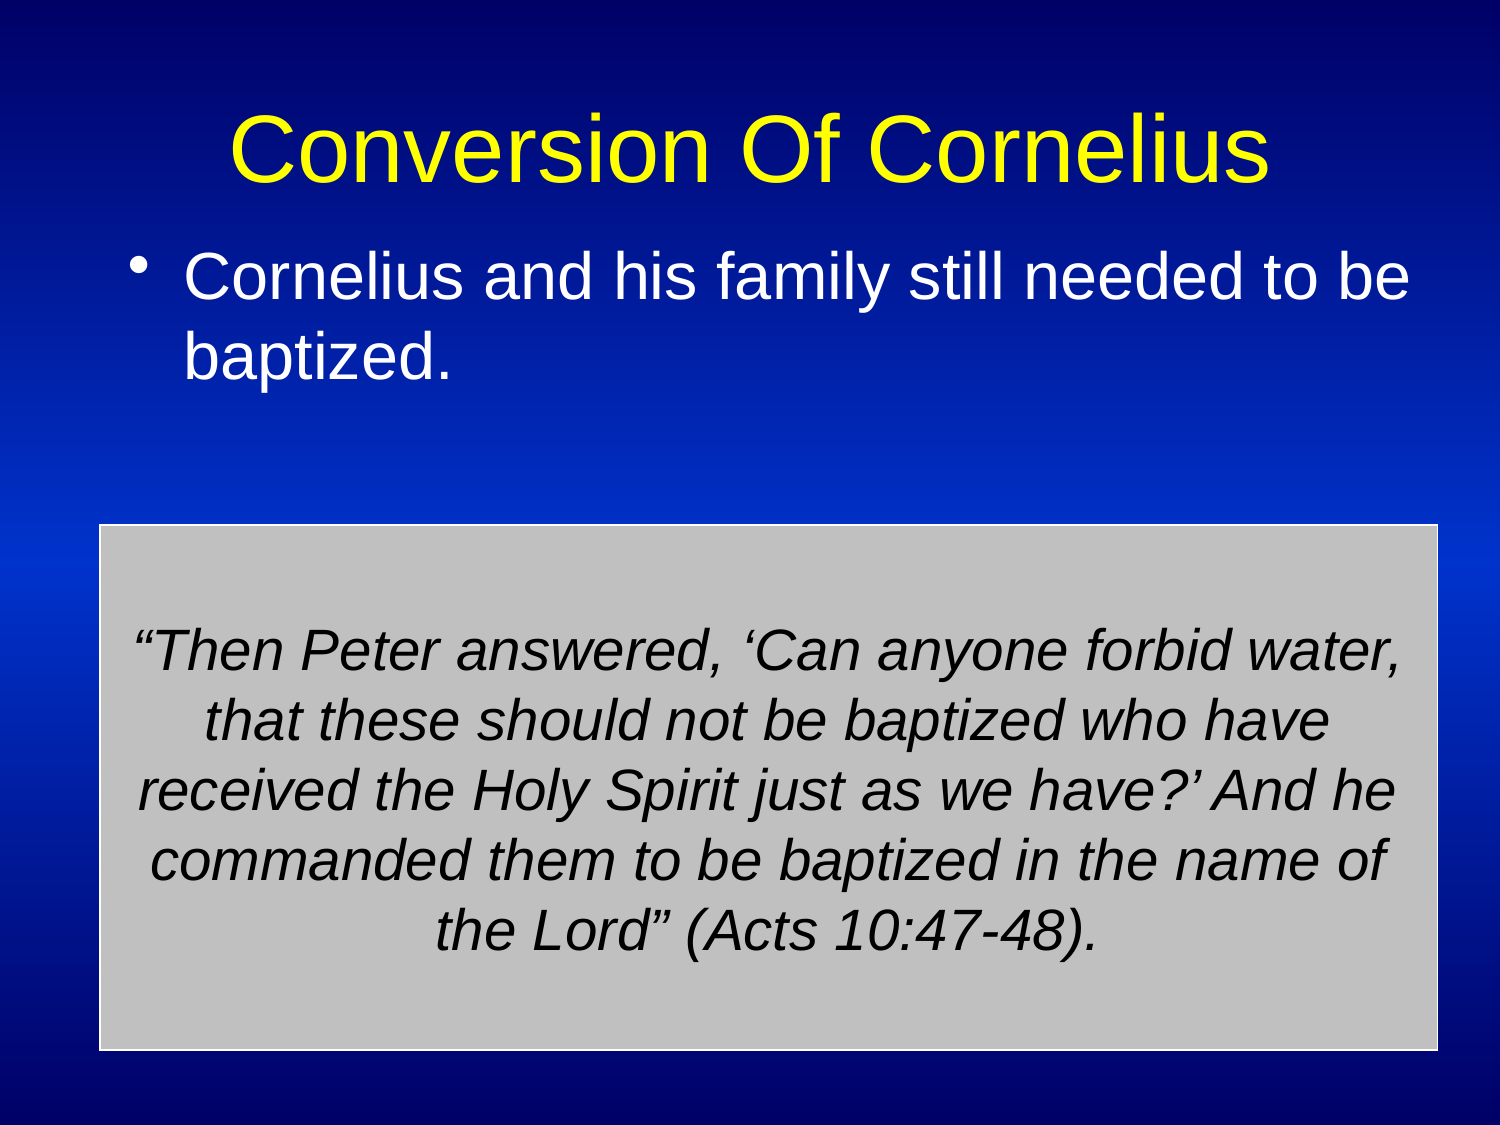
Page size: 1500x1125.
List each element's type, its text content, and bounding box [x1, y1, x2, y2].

list Cornelius and his family still needed to be baptized. [112, 224, 1463, 1013]
text_box “Then Peter answered, ‘Can anyone forbid water, that these should not be baptized who have received the Holy Spirit just as we have?’ And he commanded them to be baptized in the name of the Lord” (Acts 10:47-48). [99, 524, 1438, 1050]
title Conversion Of Cornelius [37, 50, 1463, 238]
